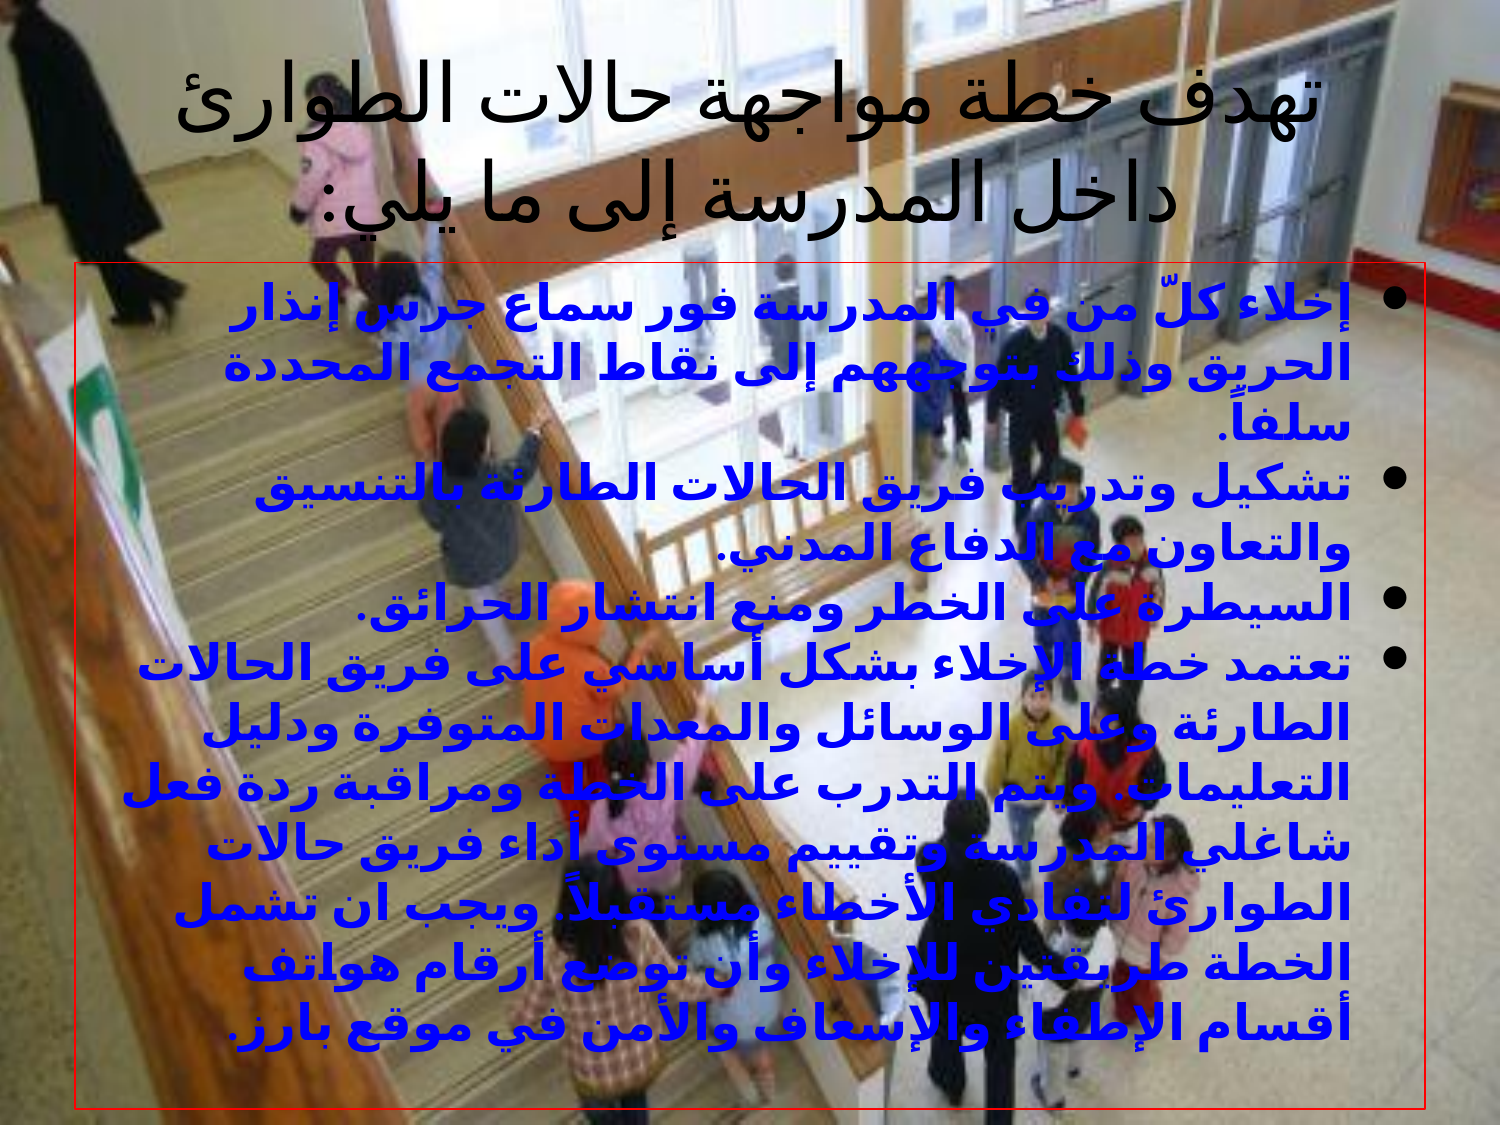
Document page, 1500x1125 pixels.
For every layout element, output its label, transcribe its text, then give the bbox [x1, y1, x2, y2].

picture [0, 0, 1500, 1125]
list إخلاء كلّ من في المدرسة فور سماع جرس إنذار الحريق وذلك بتوجههم إلى نقاط التجمع المحددة سلفاً. تشكيل وتدريب فريق الحالات الطارئة بالتنسيق والتعاون مع الدفاع المدني. السيطرة على الخطر ومنع انتشار الحرائق. تعتمد خطة الإخلاء بشكل أساسي على فريق الحالات الطارئة وعلى الوسائل والمعدات المتوفرة ودليل التعليمات. ويتم التدرب على الخطة ومراقبة ردة فعل شاغلي المدرسة وتقييم مستوى أداء فريق حالات الطوارئ لتفادي الأخطاء مستقبلاً. ويجب ان تشمل الخطة طريقتين للإخلاء وأن توضع أرقام هواتف أقسام الإطفاء والإسعاف والأمن في موقع بارز. [75, 262, 1425, 1110]
title تهدف خطة مواجهة حالات الطوارئ داخل المدرسة إلى ما يلي: [75, 45, 1425, 233]
